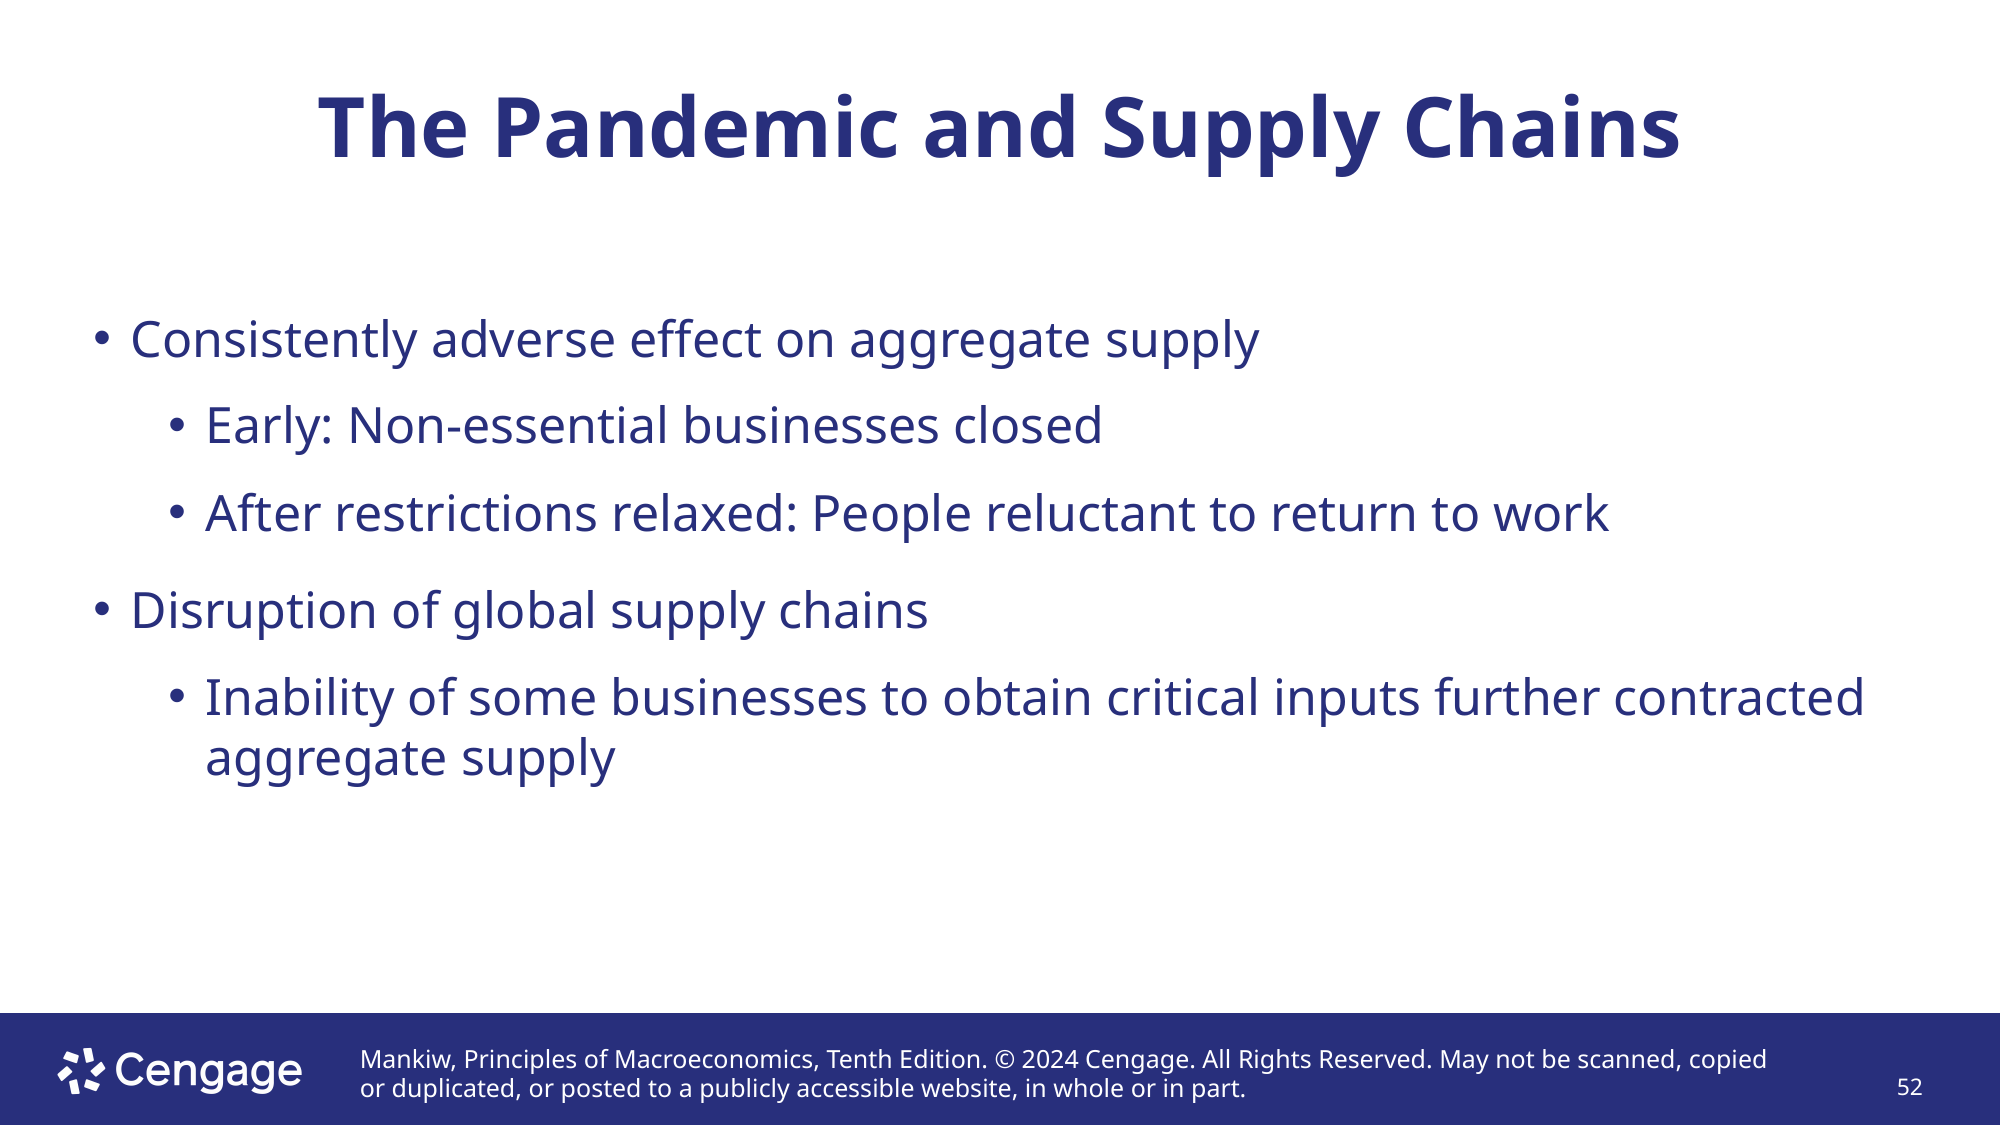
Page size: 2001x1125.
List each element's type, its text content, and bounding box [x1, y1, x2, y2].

title The Pandemic and Supply Chains [78, 77, 1923, 278]
picture [30, 1020, 329, 1122]
list Consistently adverse effect on aggregate supply Early: Non-essential businesses closed After restrictions relaxed: People reluctant to return to work Disruption of global supply chains Inability of some businesses to obtain critical inputs further contracted aggregate supply [78, 299, 1923, 1014]
